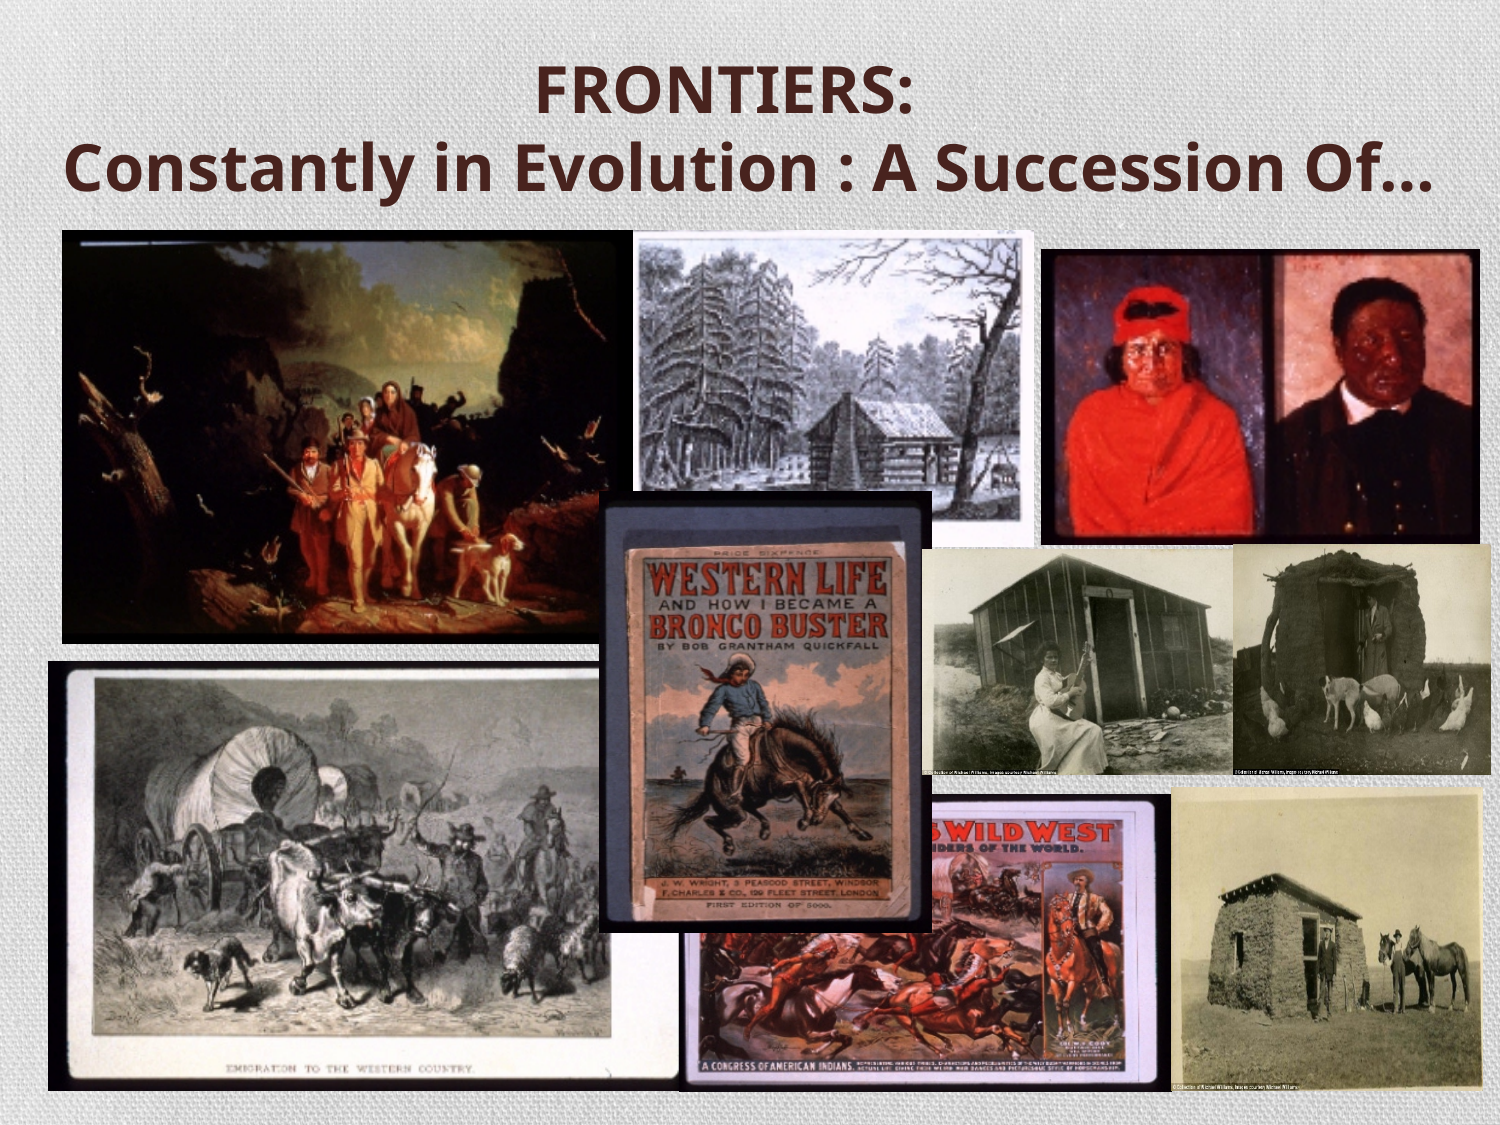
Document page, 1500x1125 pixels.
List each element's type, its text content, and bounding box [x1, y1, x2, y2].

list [632, 229, 1035, 547]
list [62, 229, 632, 644]
title FRONTIERS: Constantly in Evolution : A Succession Of… [45, 37, 1455, 213]
picture [48, 249, 1491, 1093]
